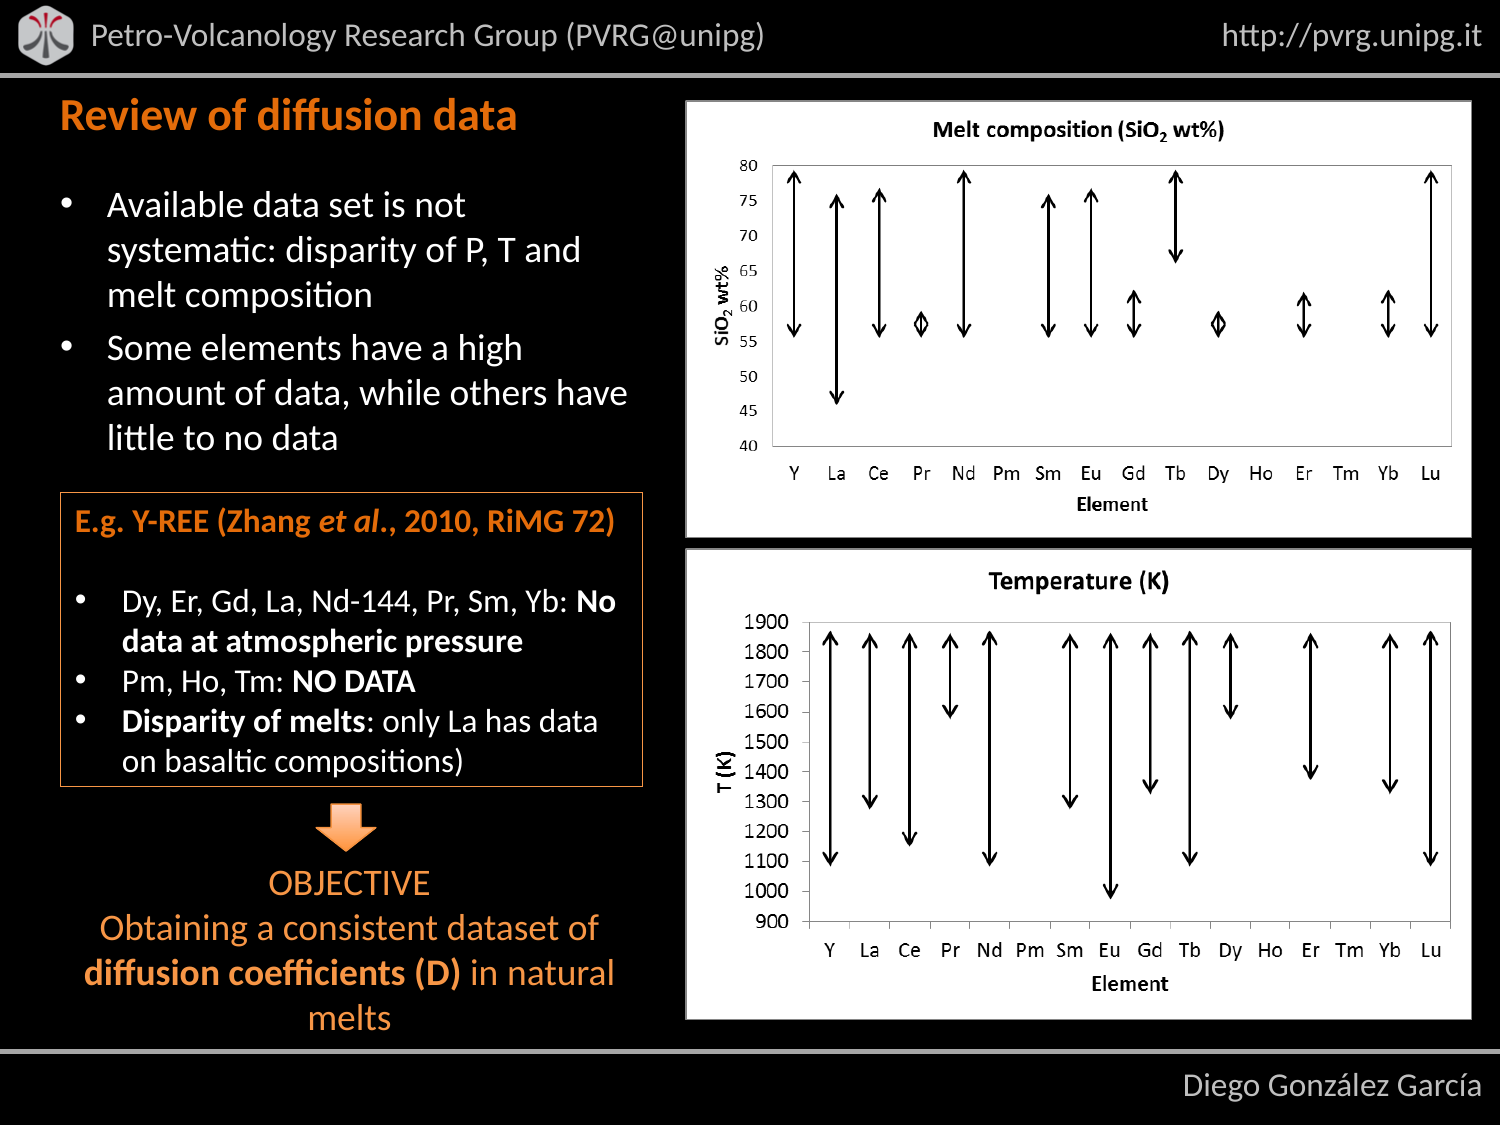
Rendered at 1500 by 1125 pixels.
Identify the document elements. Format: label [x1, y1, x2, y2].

text_box [0, 0, 1500, 1125]
picture [685, 100, 1472, 538]
picture [685, 548, 1472, 1020]
